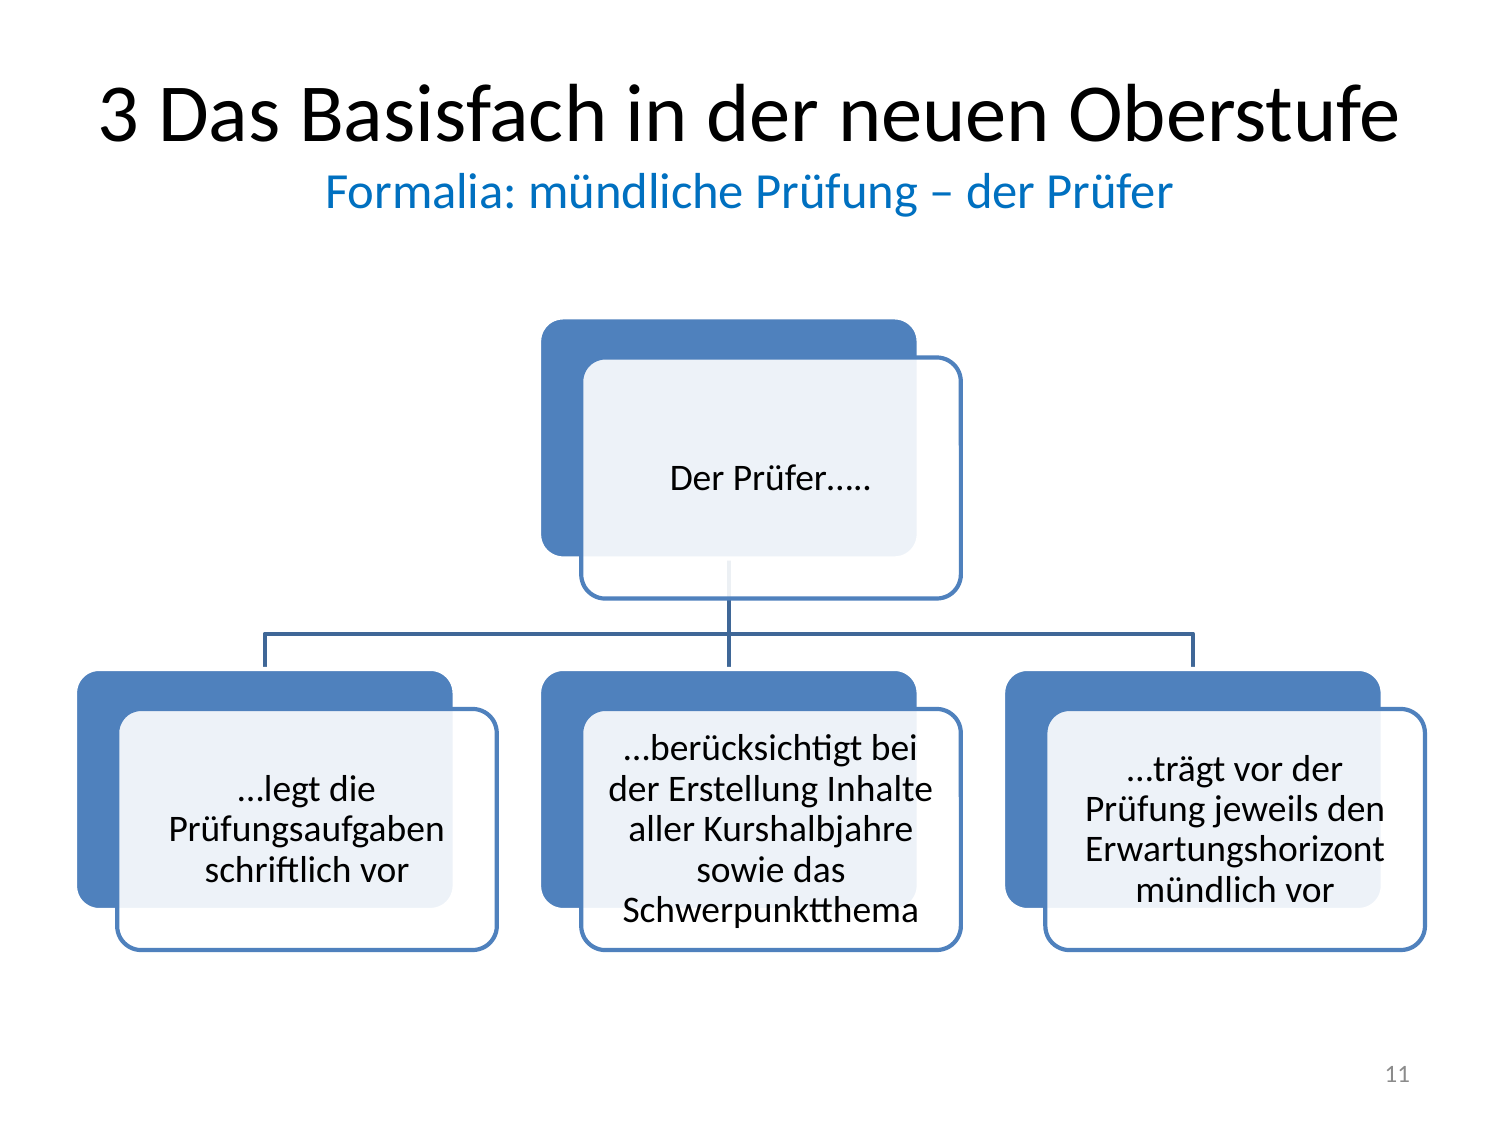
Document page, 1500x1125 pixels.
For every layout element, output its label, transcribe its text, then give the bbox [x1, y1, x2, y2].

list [74, 262, 1426, 1006]
title 3 Das Basisfach in der neuen Oberstufe Formalia: mündliche Prüfung – der Prüfer [75, 45, 1425, 233]
slide_number 11 [1074, 1042, 1425, 1103]
